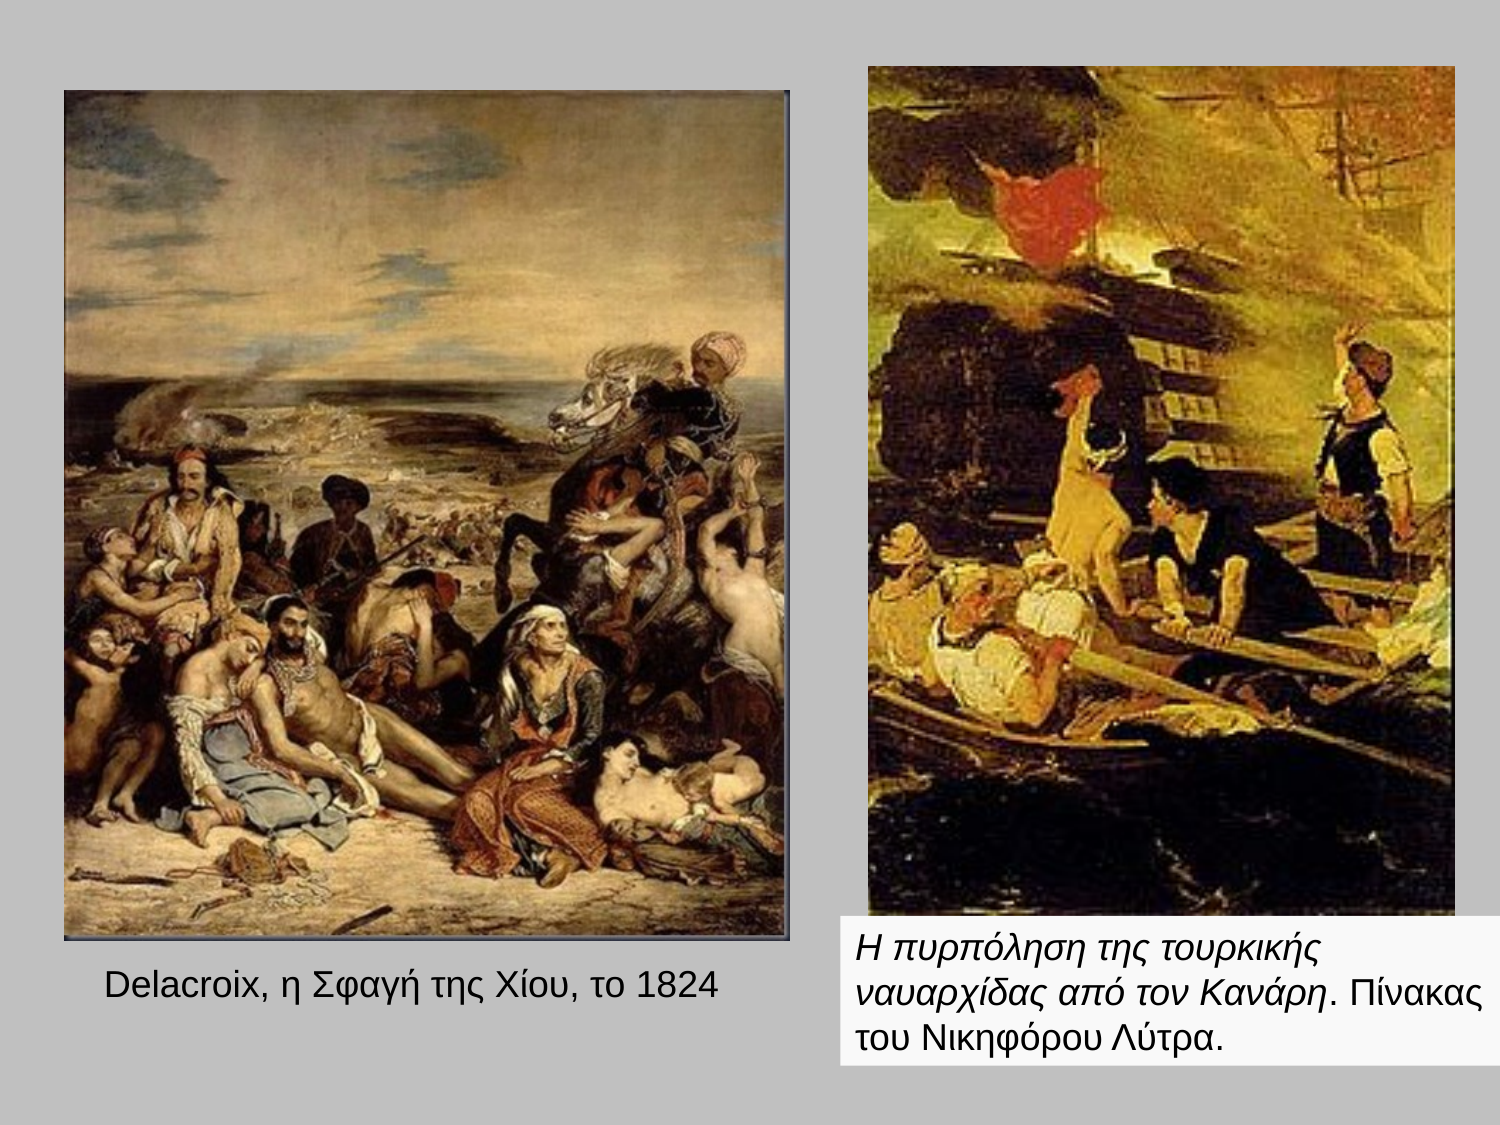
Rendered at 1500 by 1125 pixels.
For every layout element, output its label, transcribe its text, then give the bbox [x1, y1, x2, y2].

text_box Η πυρπόληση της τουρκικής ναυαρχίδας από τον Κανάρη. Πίνακας του Νικηφόρου Λύτρα. [840, 915, 1500, 1066]
picture [867, 66, 1455, 917]
picture [64, 89, 790, 941]
text_box Delacroix, η Σφαγή της Χίου, το 1824 [89, 952, 735, 1012]
